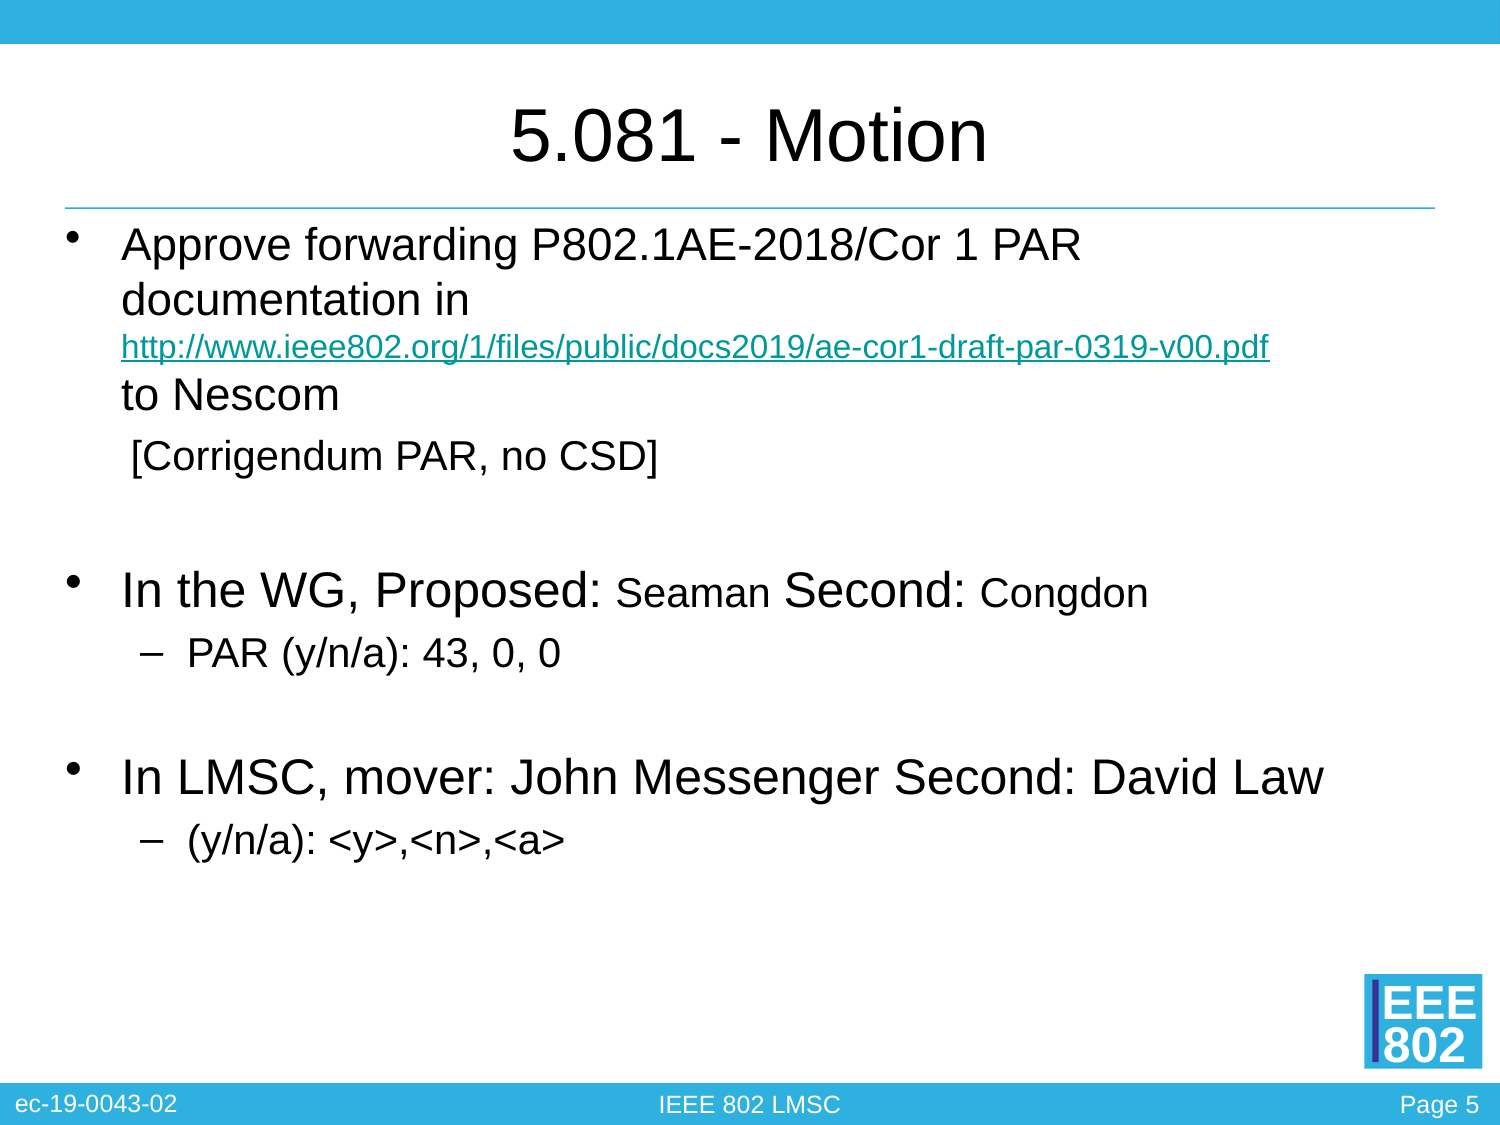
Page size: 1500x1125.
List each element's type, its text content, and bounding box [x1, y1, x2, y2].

title 5.081 - Motion [75, 66, 1425, 197]
list Approve forwarding P802.1AE-2018/Cor 1 PAR documentation in http://www.ieee802.org/1/files/public/docs2019/ae-cor1-draft-par-0319-v00.pdf to Nescom [Corrigendum PAR, no CSD] In the WG, Proposed: Seaman Second: Congdon PAR (y/n/a): 43, 0, 0 In LMSC, mover: John Messenger Second: David Law (y/n/a): <y>,<n>,<a> [50, 207, 1400, 1025]
